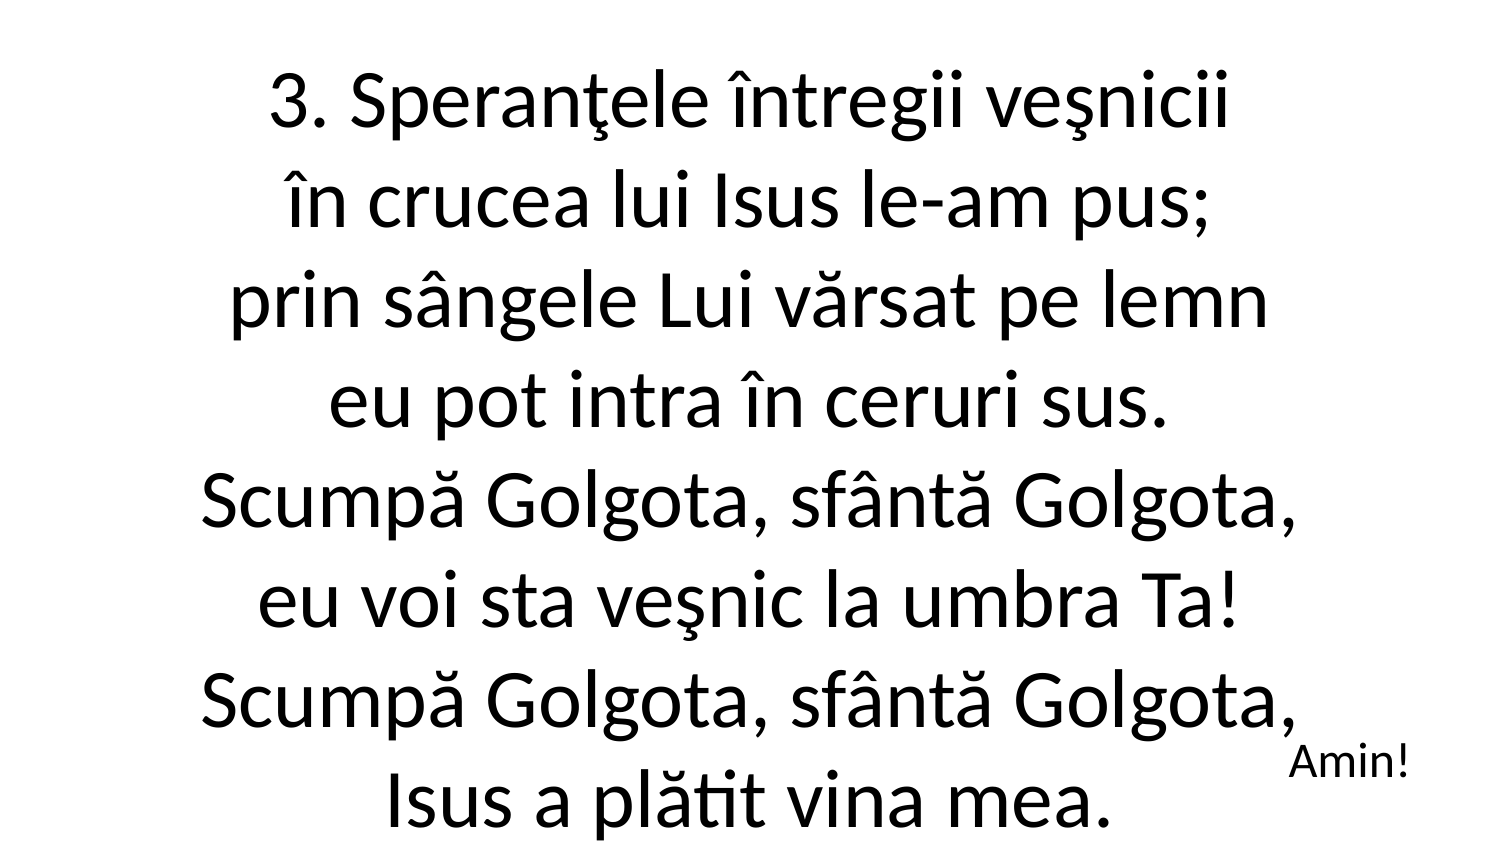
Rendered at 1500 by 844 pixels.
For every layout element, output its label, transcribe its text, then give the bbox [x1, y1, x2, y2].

text_box Amin! [1273, 674, 1427, 795]
text_box 3. Speranţele întregii veşnicii în crucea lui Isus le-am pus; prin sângele Lui vărsat pe lemn eu pot intra în ceruri sus. Scumpă Golgota, sfântă Golgota, eu voi sta veşnic la umbra Ta! Scumpă Golgota, sfântă Golgota, Isus a plătit vina mea. [185, 0, 1315, 844]
